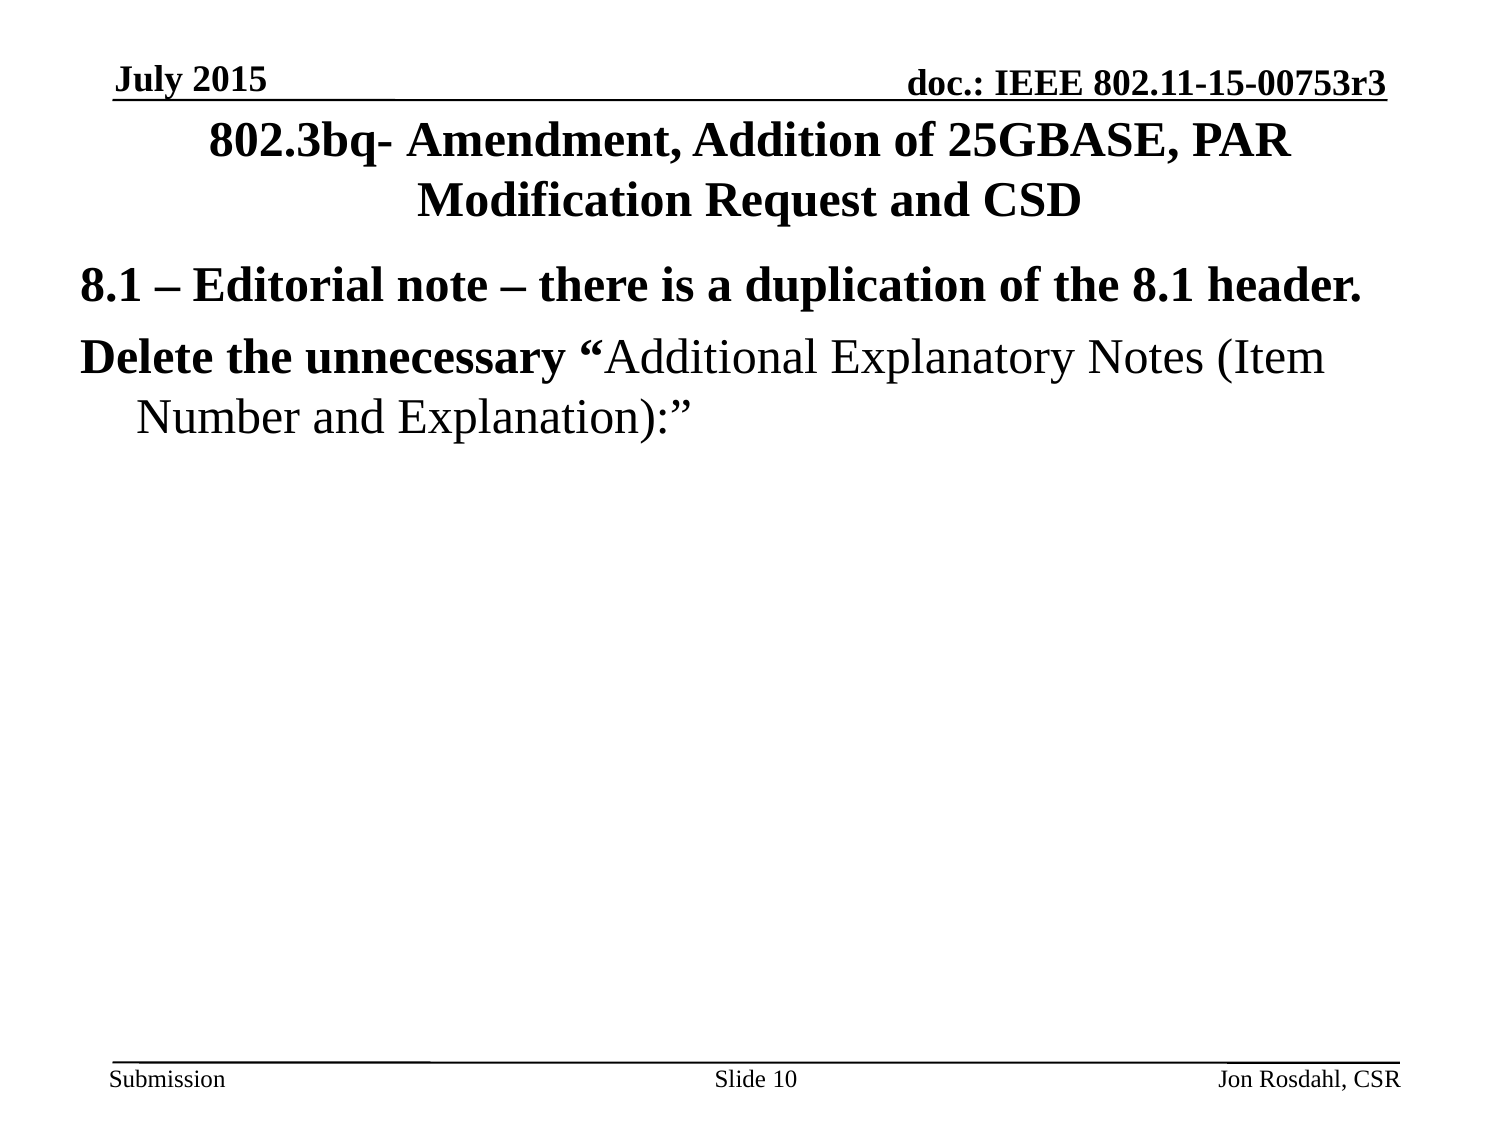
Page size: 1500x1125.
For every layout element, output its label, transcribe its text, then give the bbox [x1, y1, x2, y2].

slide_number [114, 54, 423, 100]
slide_number Slide 10 [712, 1061, 800, 1123]
title 802.3bq- Amendment, Addition of 25GBASE, PAR Modification Request and CSD [112, 112, 1388, 221]
footer Jon Rosdahl, CSR [878, 1061, 1402, 1093]
list 8.1 – Editorial note – there is a duplication of the 8.1 header. Delete the unnecessary “Additional Explanatory Notes (Item Number and Explanation):” [64, 243, 1436, 1048]
